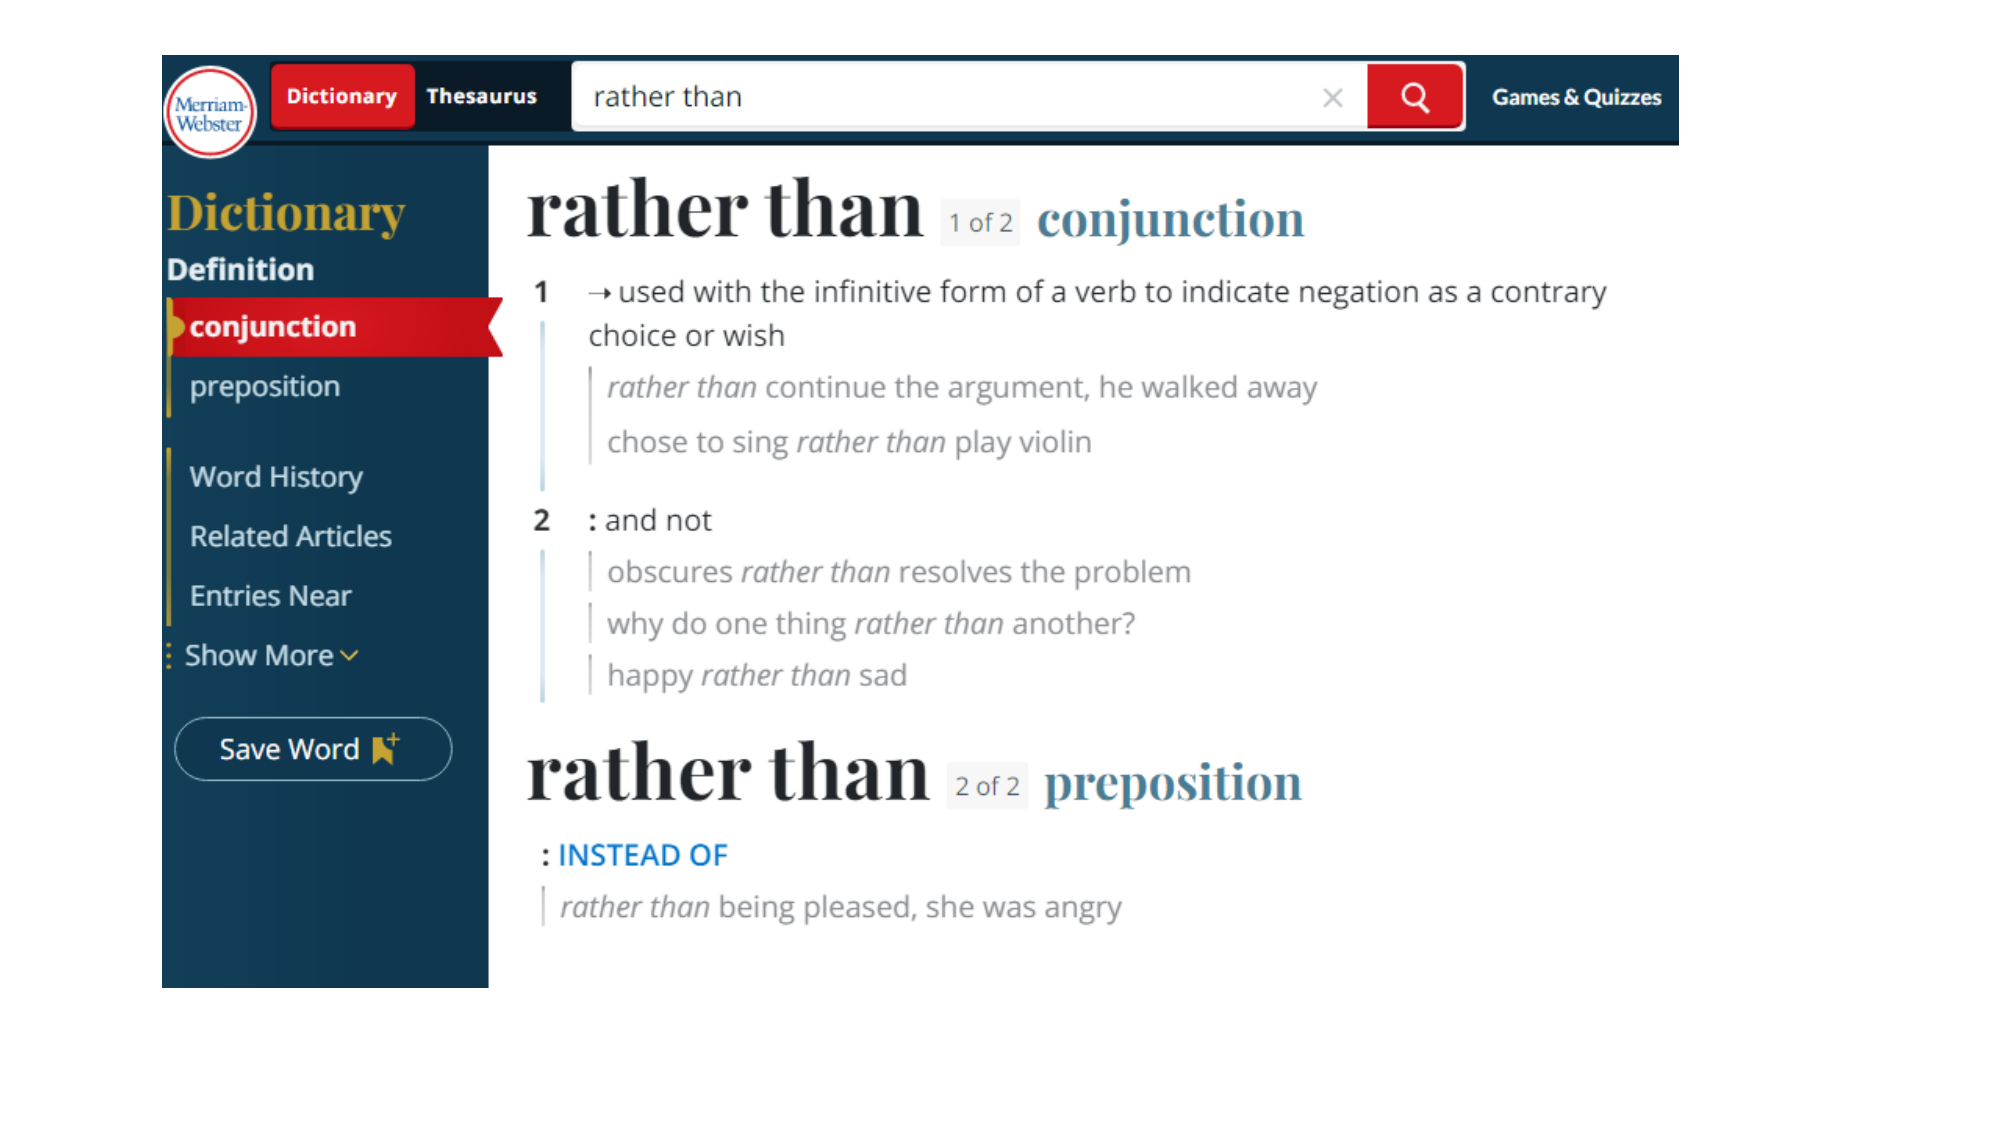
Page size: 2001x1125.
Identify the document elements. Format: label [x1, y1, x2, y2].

picture [162, 55, 1679, 988]
